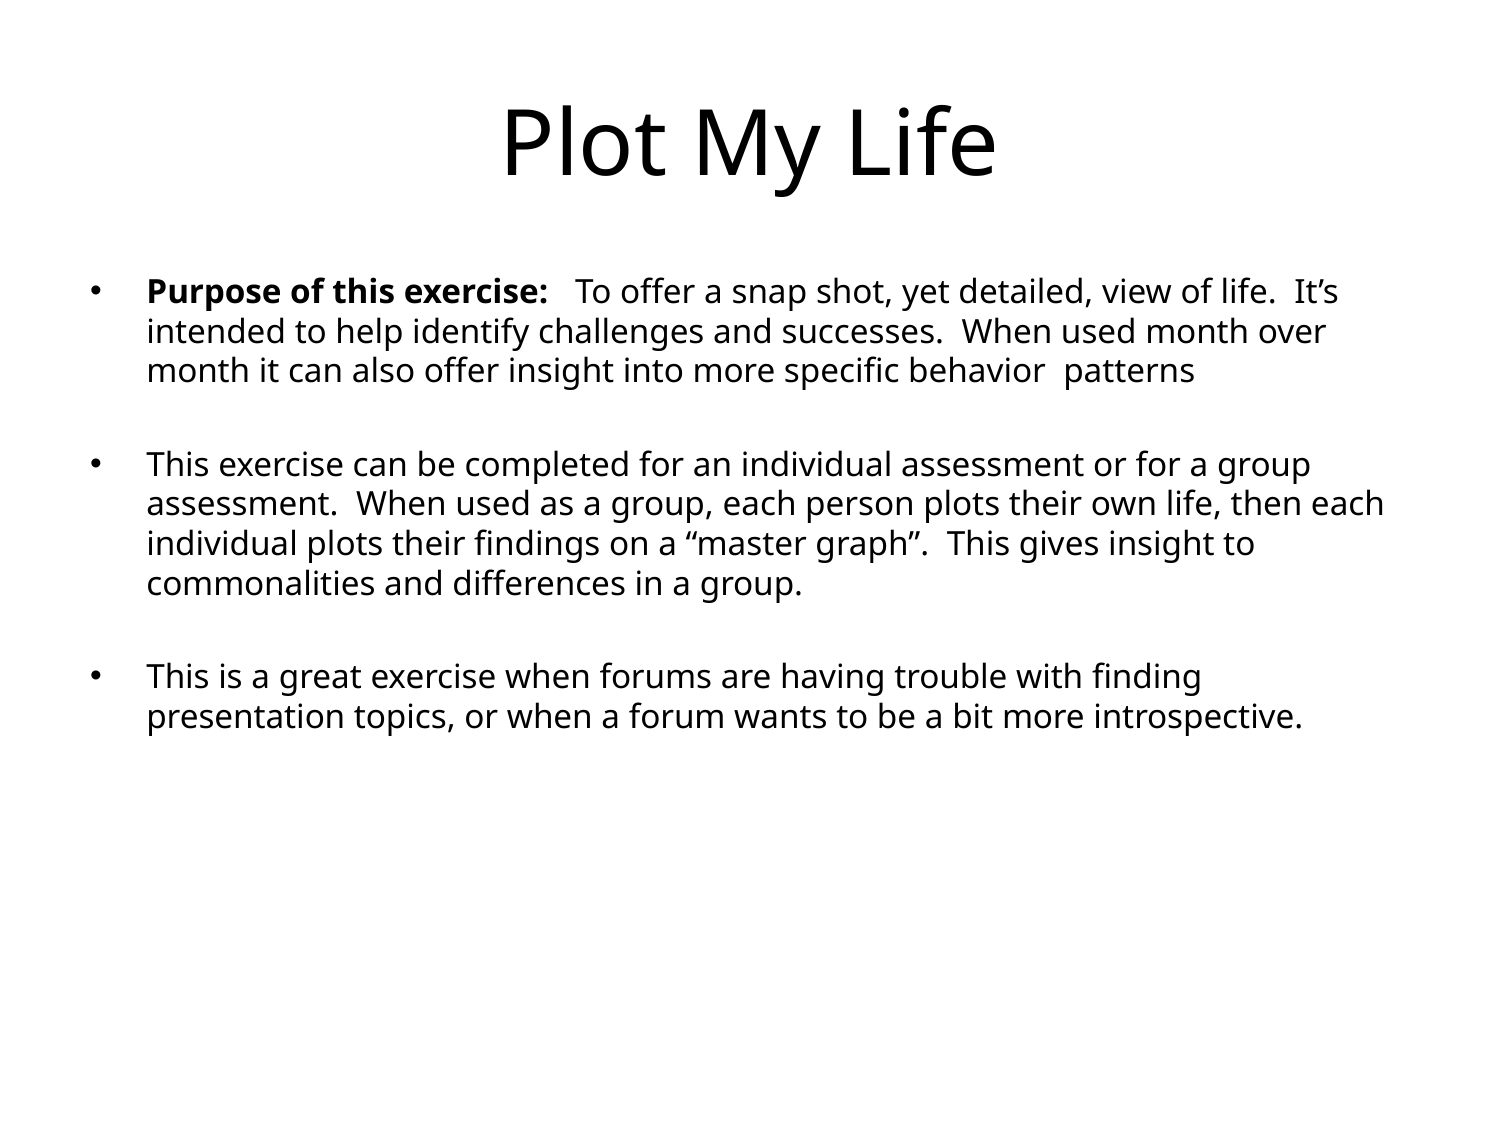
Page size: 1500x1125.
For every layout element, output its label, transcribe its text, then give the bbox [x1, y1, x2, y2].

list Purpose of this exercise: To offer a snap shot, yet detailed, view of life. It’s intended to help identify challenges and successes. When used month over month it can also offer insight into more specific behavior patterns This exercise can be completed for an individual assessment or for a group assessment. When used as a group, each person plots their own life, then each individual plots their findings on a “master graph”. This gives insight to commonalities and differences in a group. This is a great exercise when forums are having trouble with finding presentation topics, or when a forum wants to be a bit more introspective. [75, 262, 1425, 1005]
title Plot My Life [75, 45, 1425, 233]
